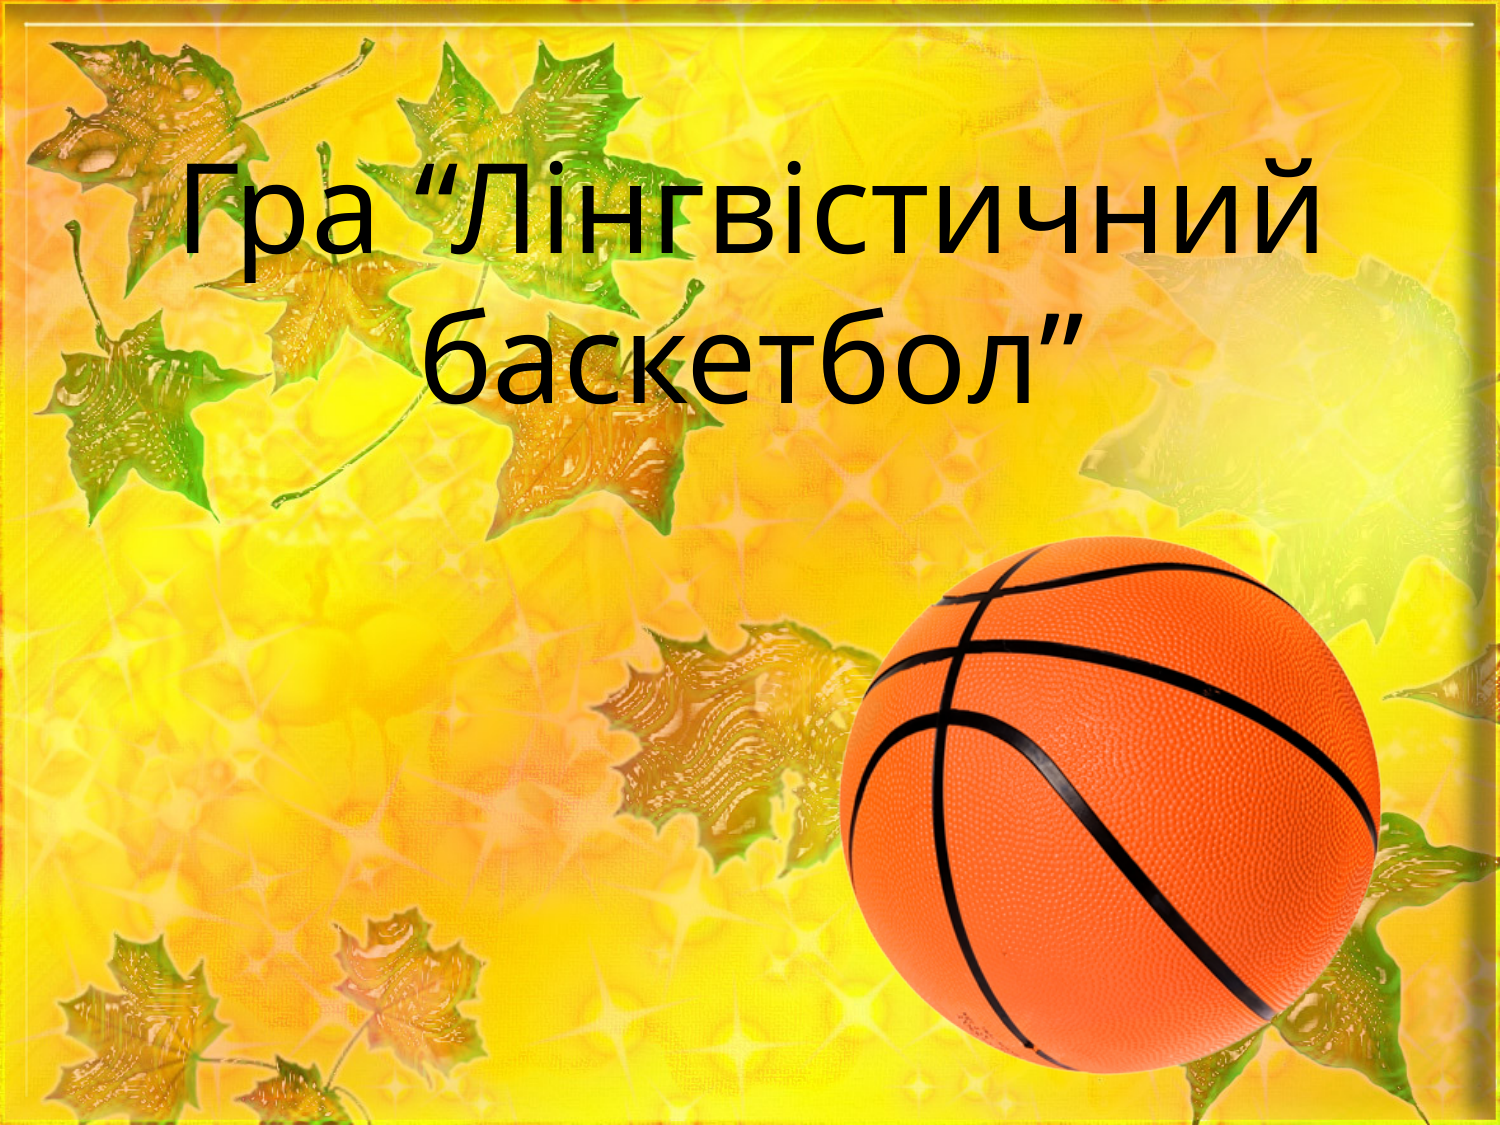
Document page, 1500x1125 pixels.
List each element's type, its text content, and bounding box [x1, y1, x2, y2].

picture [0, 0, 1500, 1125]
title Гра “Лінгвістичний баскетбол” [76, 184, 1427, 372]
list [761, 526, 1459, 1083]
